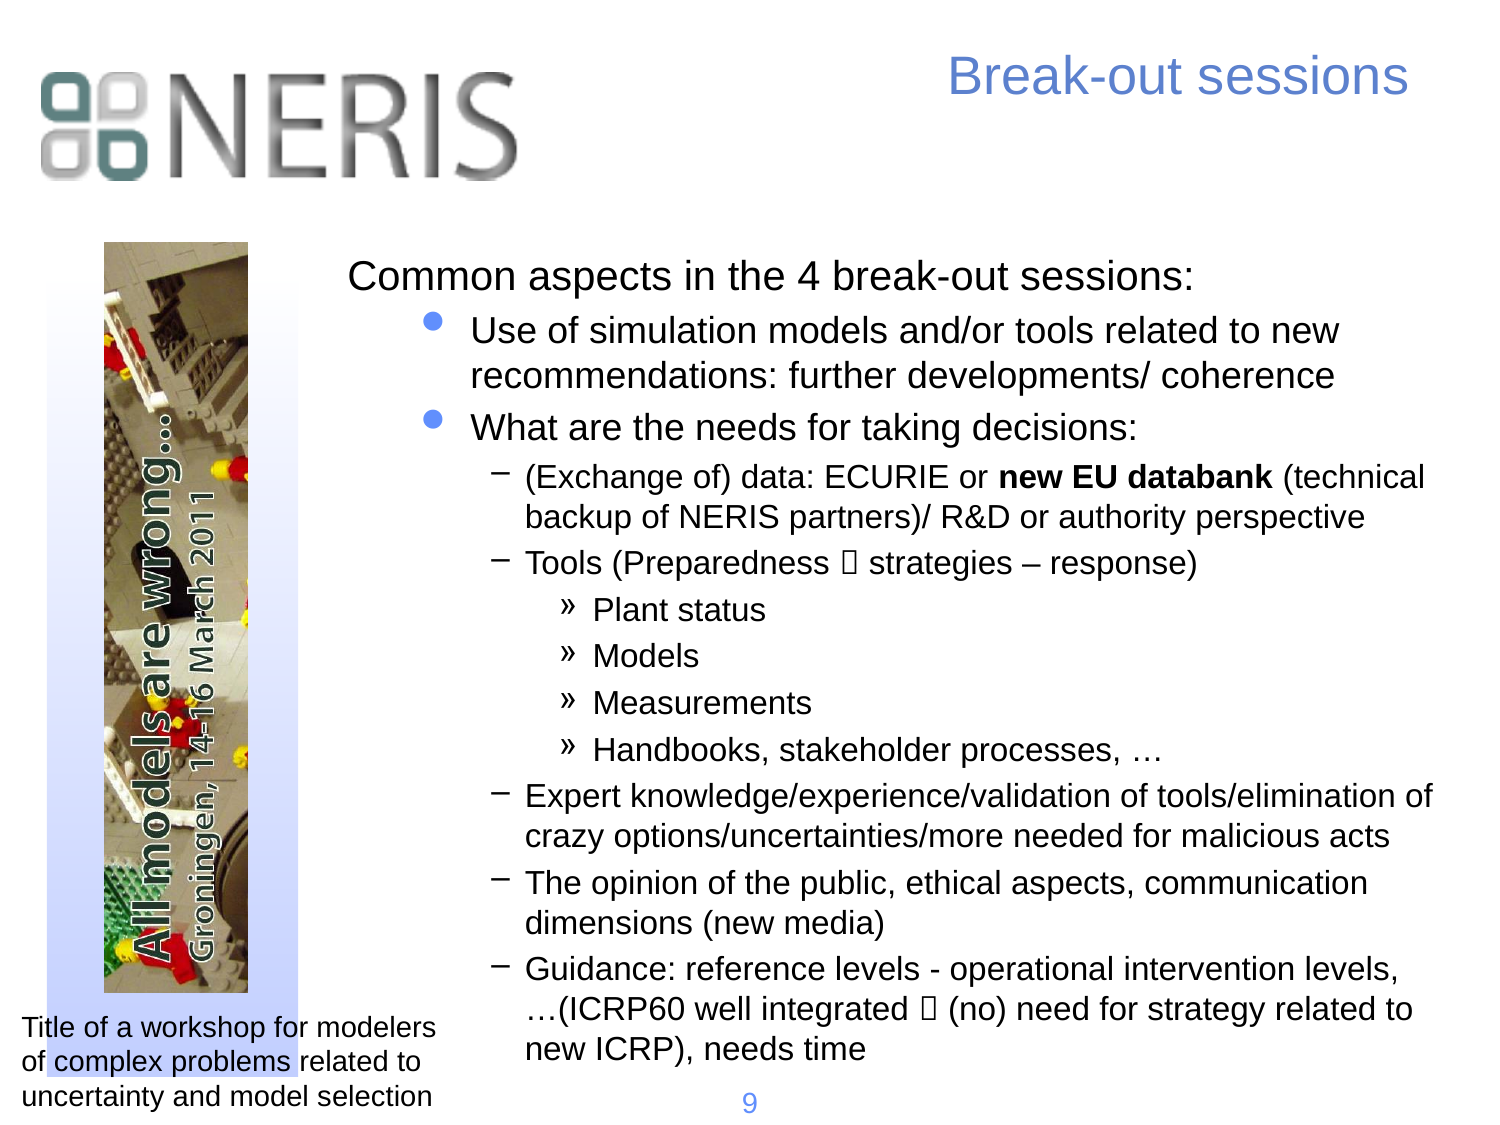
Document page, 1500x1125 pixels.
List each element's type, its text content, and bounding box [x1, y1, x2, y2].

text_box [2, 0, 548, 242]
slide_number 9 [0, 1076, 1500, 1124]
title Break-out sessions [548, 45, 1425, 233]
picture [104, 203, 249, 993]
text_box Title of a workshop for modelers of complex problems related to uncertainty and model selection [6, 1000, 462, 1121]
list Common aspects in the 4 break-out sessions: Use of simulation models and/or tools related to new recommendations: further developments/ coherence What are the needs for taking decisions: (Exchange of) data: ECURIE or new EU databank (technical backup of NERIS partners)/ R&D or authority perspective Tools (Preparedness  strategies – response) Plant status Models Measurements Handbooks, stakeholder processes, … Expert knowledge/experience/validation of tools/elimination of crazy options/uncertainties/more needed for malicious acts The opinion of the public, ethical aspects, communication dimensions (new media) Guidance: reference levels - operational intervention levels, …(ICRP60 well integrated  (no) need for strategy related to new ICRP), needs time [274, 241, 1451, 1001]
picture [41, 71, 530, 181]
